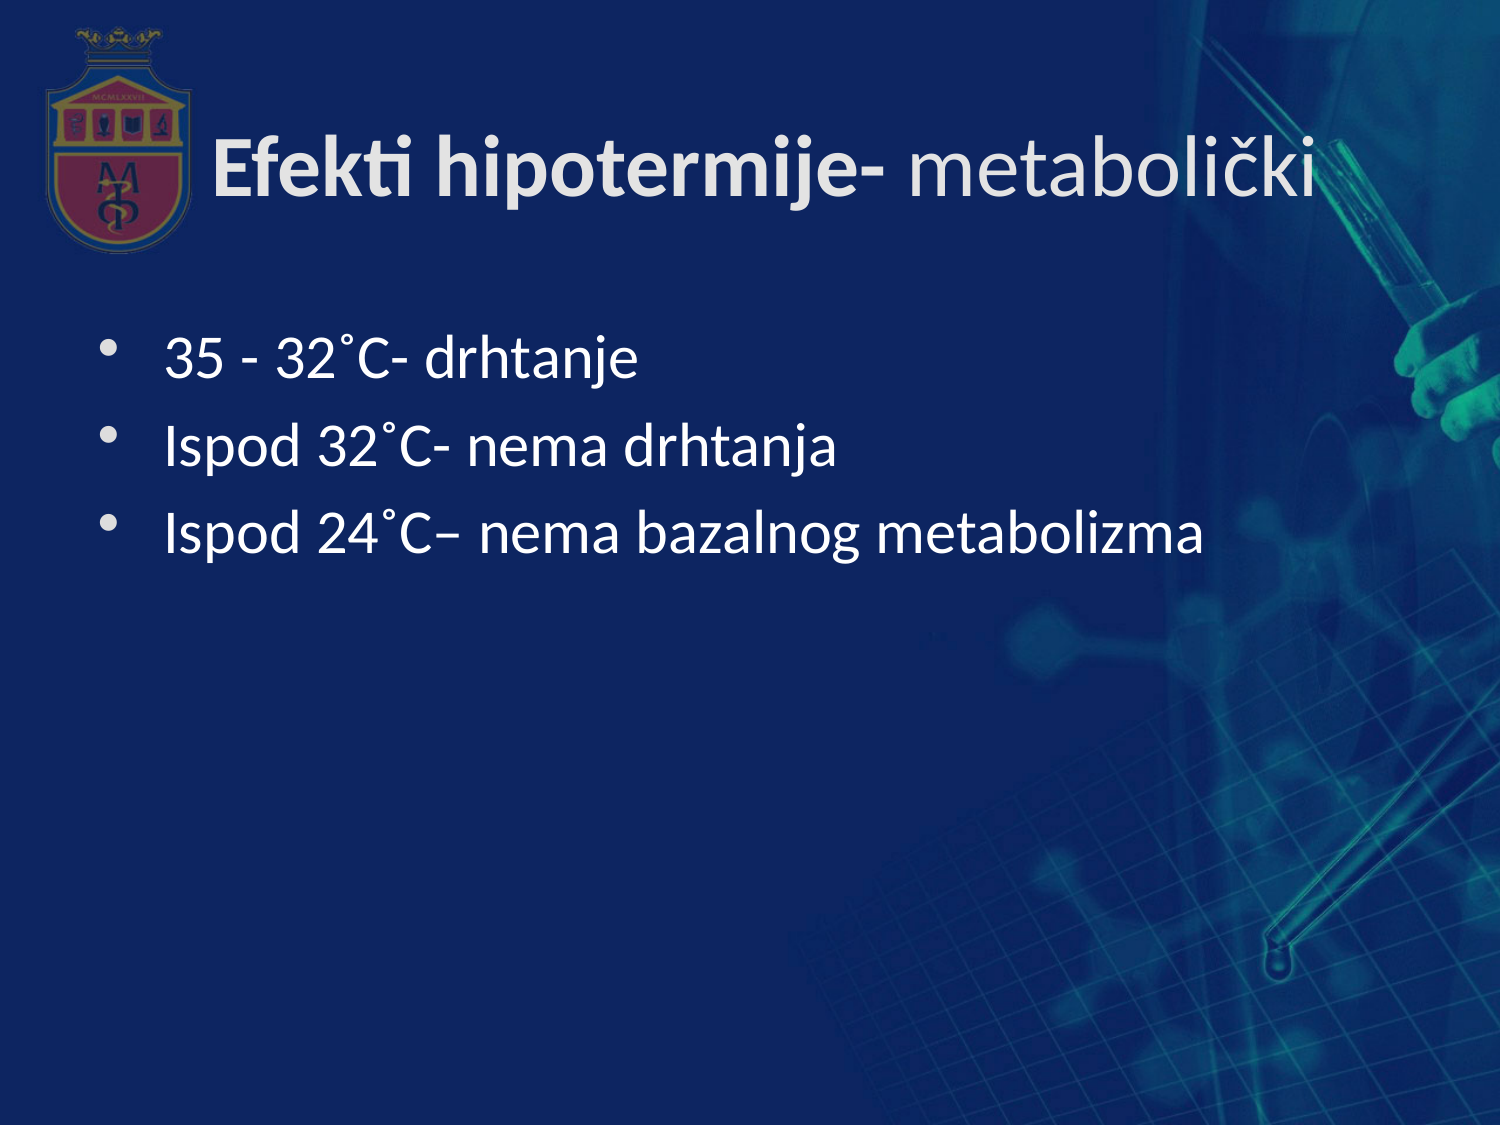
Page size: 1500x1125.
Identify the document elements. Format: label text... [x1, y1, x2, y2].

title Efekti hipotermije- metabolički [117, 46, 1472, 277]
list 35 - 32˚C- drhtanje Ispod 32˚C- nema drhtanja Ispod 24˚C– nema bazalnog metabolizma [75, 308, 1425, 1059]
picture [0, 0, 1500, 1125]
